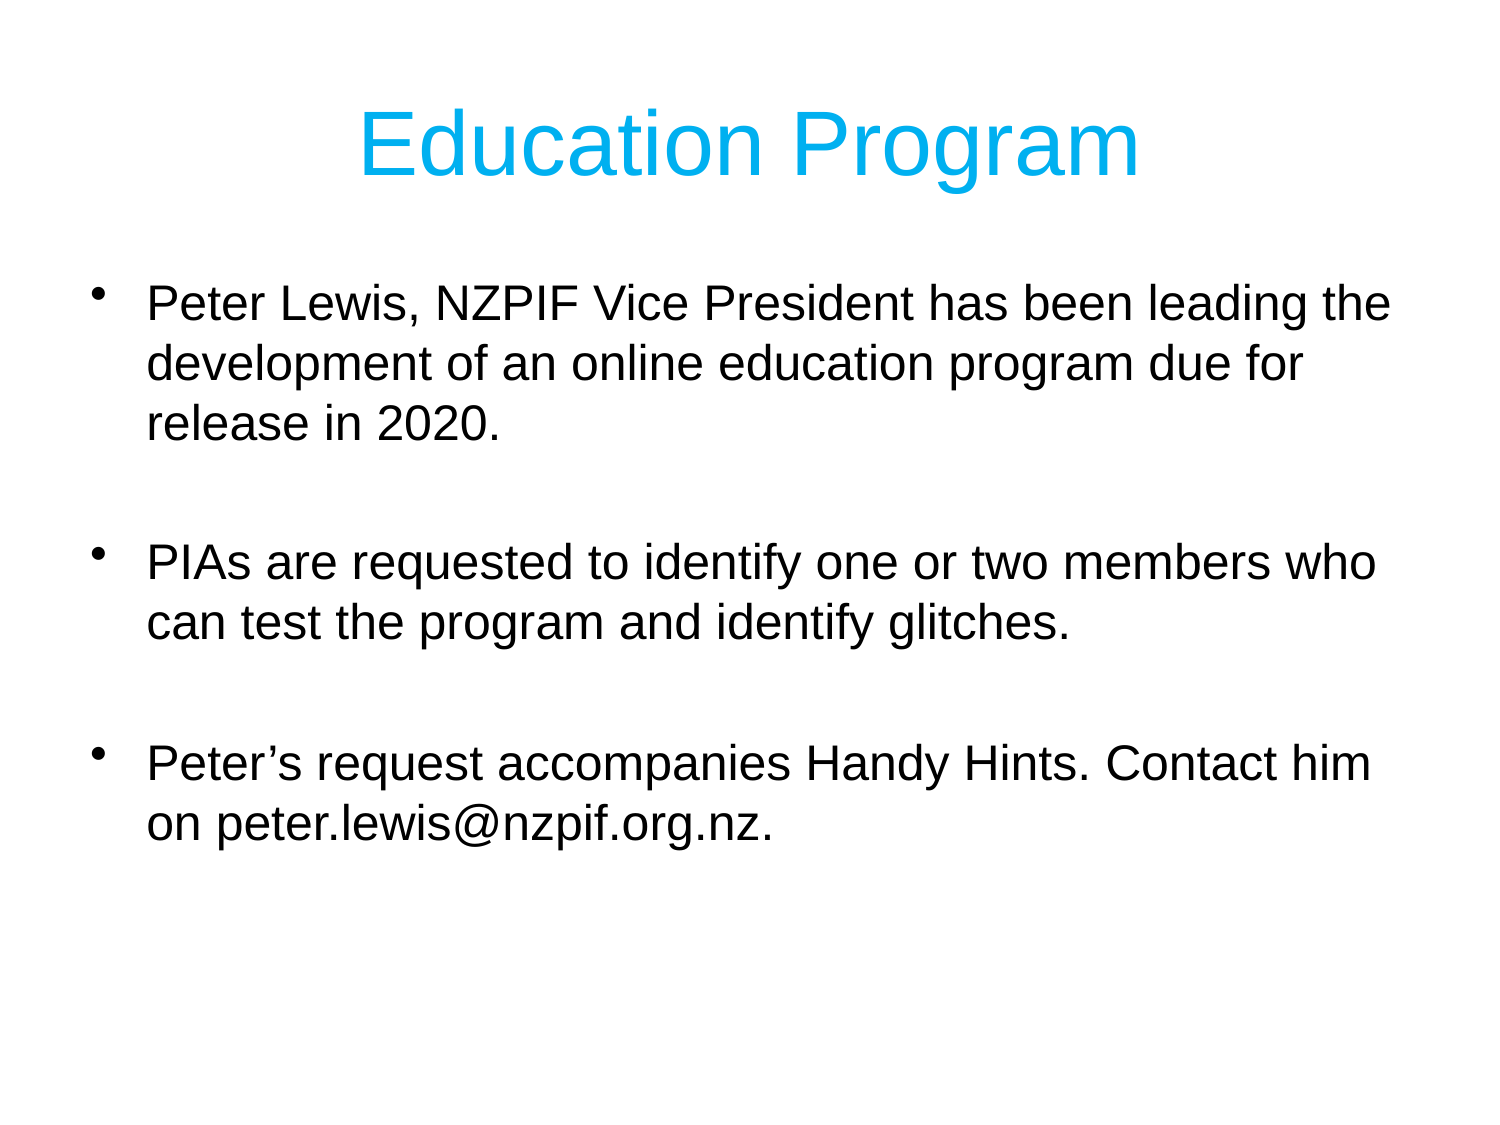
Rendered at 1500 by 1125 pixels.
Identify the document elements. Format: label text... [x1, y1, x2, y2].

list Peter Lewis, NZPIF Vice President has been leading the development of an online education program due for release in 2020. PIAs are requested to identify one or two members who can test the program and identify glitches. Peter’s request accompanies Handy Hints. Contact him on peter.lewis@nzpif.org.nz. [74, 262, 1426, 1006]
title Education Program [74, 44, 1426, 233]
